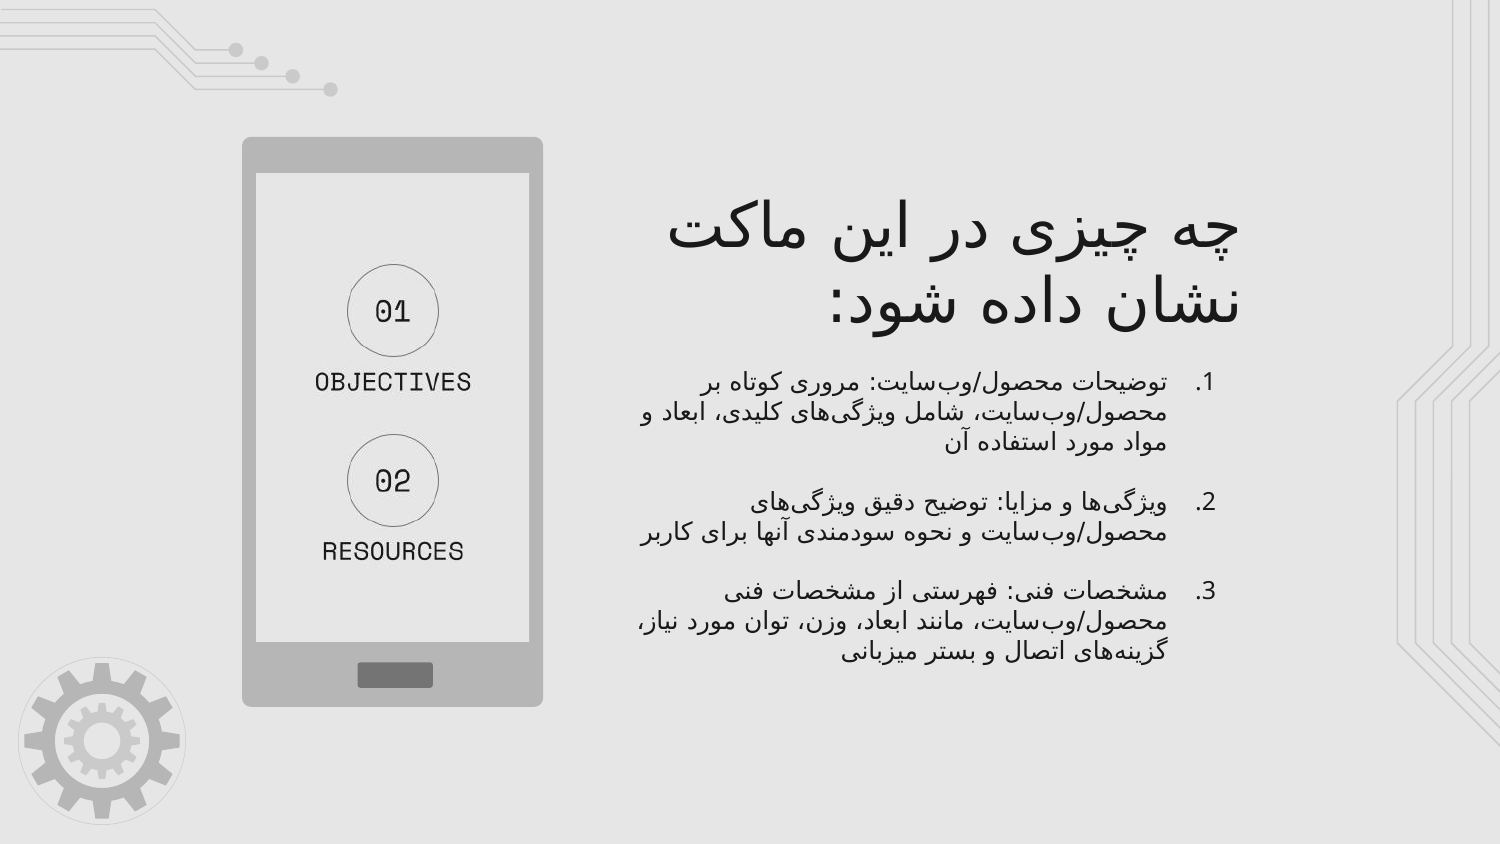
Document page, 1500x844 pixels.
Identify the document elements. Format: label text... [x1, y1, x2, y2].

subtitle توضیحات محصول/وب‌سایت: مروری کوتاه بر محصول/وب‌سایت، شامل ویژگی‌های کلیدی، ابعاد و مواد مورد استفاده آن ویژگی‌ها و مزایا: توضیح دقیق ویژگی‌های محصول/وب‌سایت و نحوه سودمندی آنها برای کاربر مشخصات فنی: فهرستی از مشخصات فنی محصول/وب‌سایت، مانند ابعاد، وزن، توان مورد نیاز، گزینه‌های اتصال و بستر میزبانی [591, 350, 1258, 691]
picture [255, 173, 530, 642]
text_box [241, 136, 544, 708]
title چه چیزی در این ماکت نشان داده شود: [591, 152, 1258, 350]
